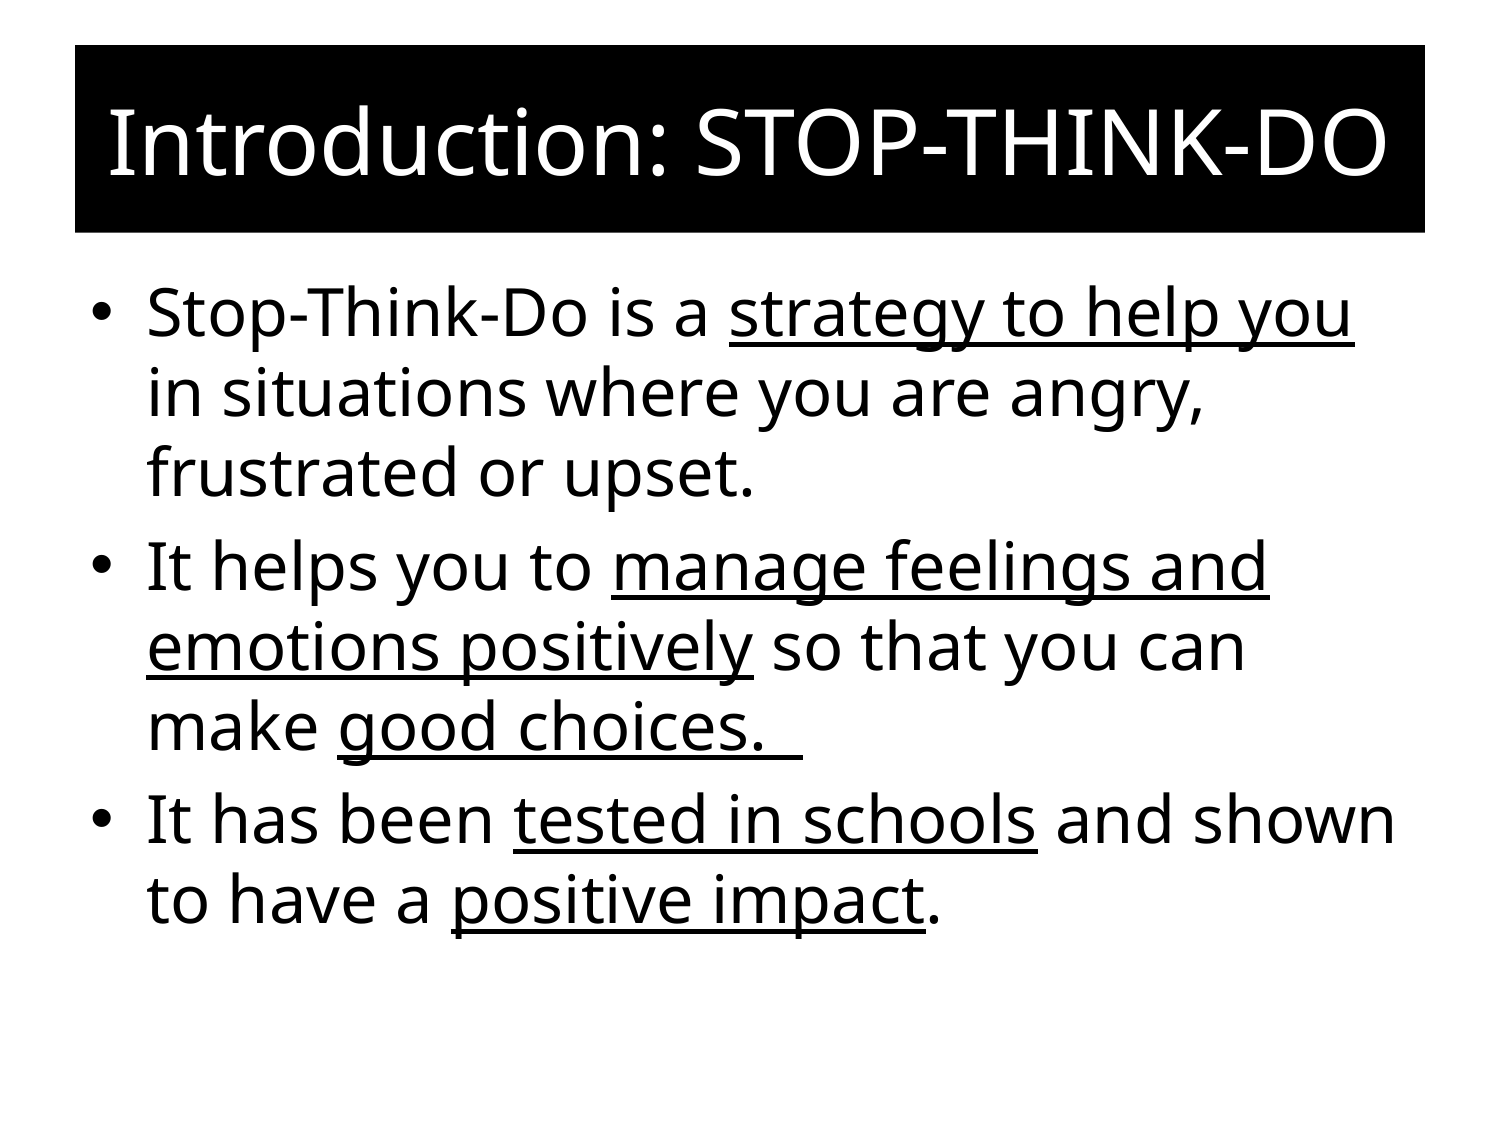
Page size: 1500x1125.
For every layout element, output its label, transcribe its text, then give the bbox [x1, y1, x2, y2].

title Introduction: STOP-THINK-DO [75, 45, 1425, 233]
list Stop-Think-Do is a strategy to help you in situations where you are angry, frustrated or upset. It helps you to manage feelings and emotions positively so that you can make good choices. It has been tested in schools and shown to have a positive impact. [75, 262, 1425, 1005]
